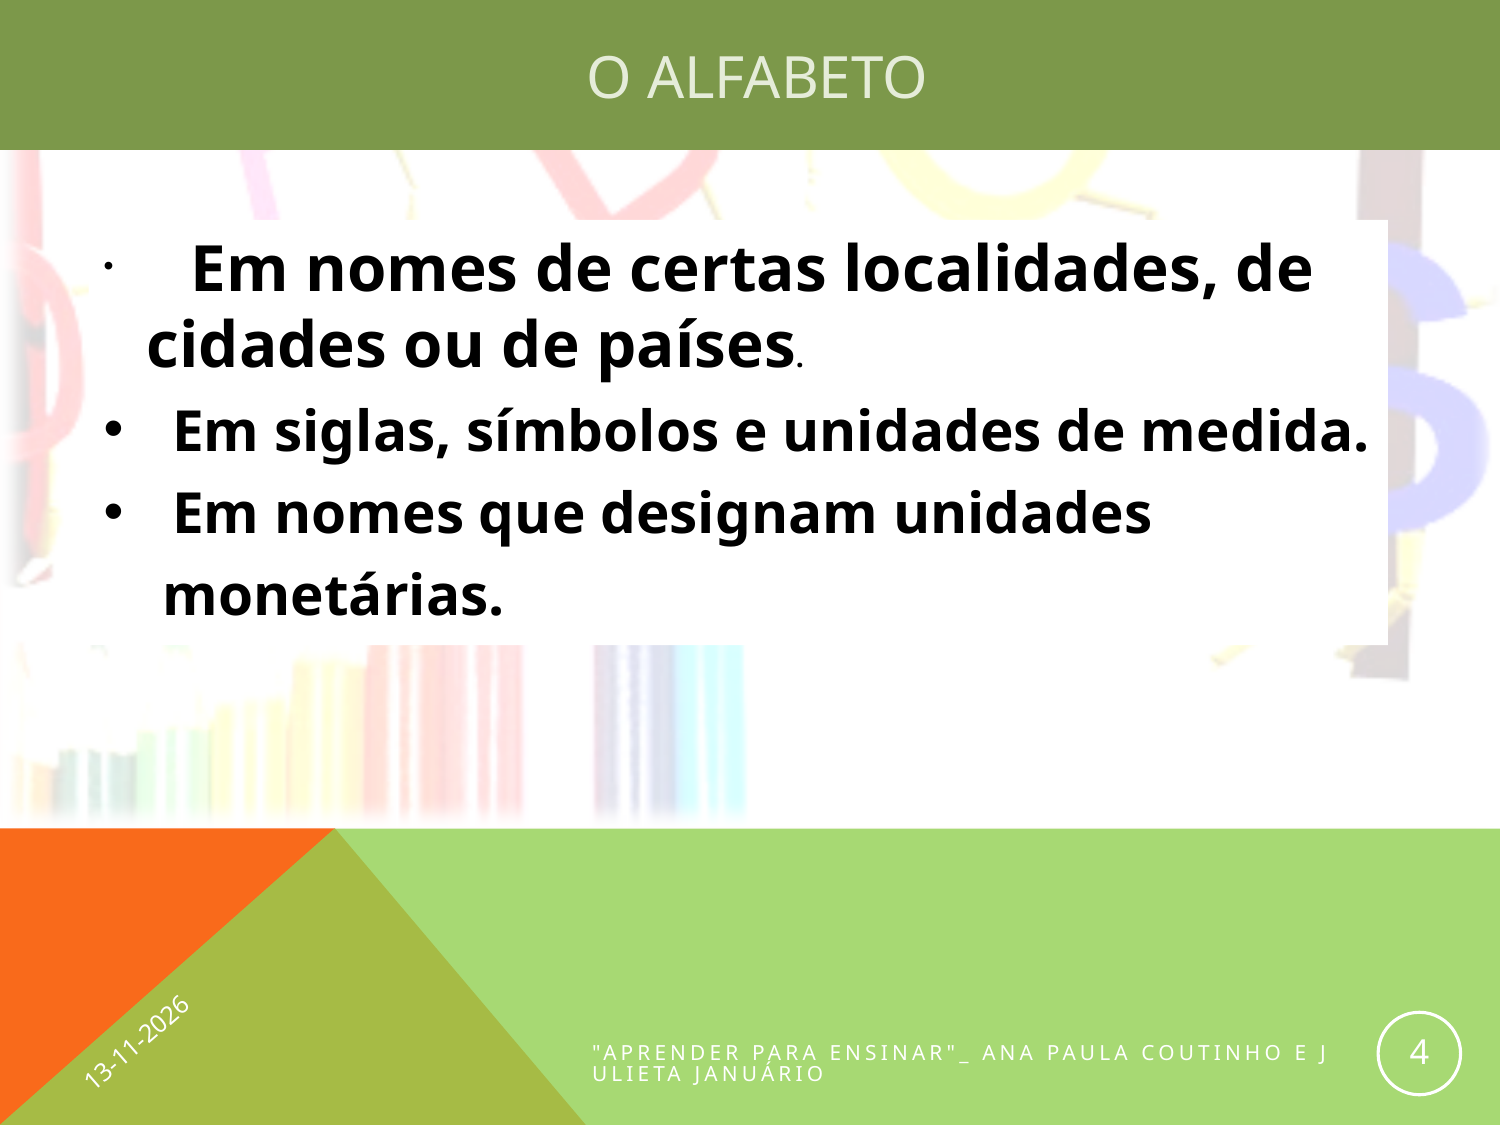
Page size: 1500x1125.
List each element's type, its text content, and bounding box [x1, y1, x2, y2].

list Em nomes de certas localidades, de cidades ou de países. Em siglas, símbolos e unidades de medida. Em nomes que designam unidades monetárias. [88, 219, 1388, 646]
slide_number 4 [1376, 1010, 1463, 1097]
footer "Aprender para ensinar"_ Ana Paula Coutinho e Julieta Januário [577, 1031, 1352, 1076]
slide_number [65, 849, 357, 1109]
title O Alfabeto [0, 0, 1500, 150]
